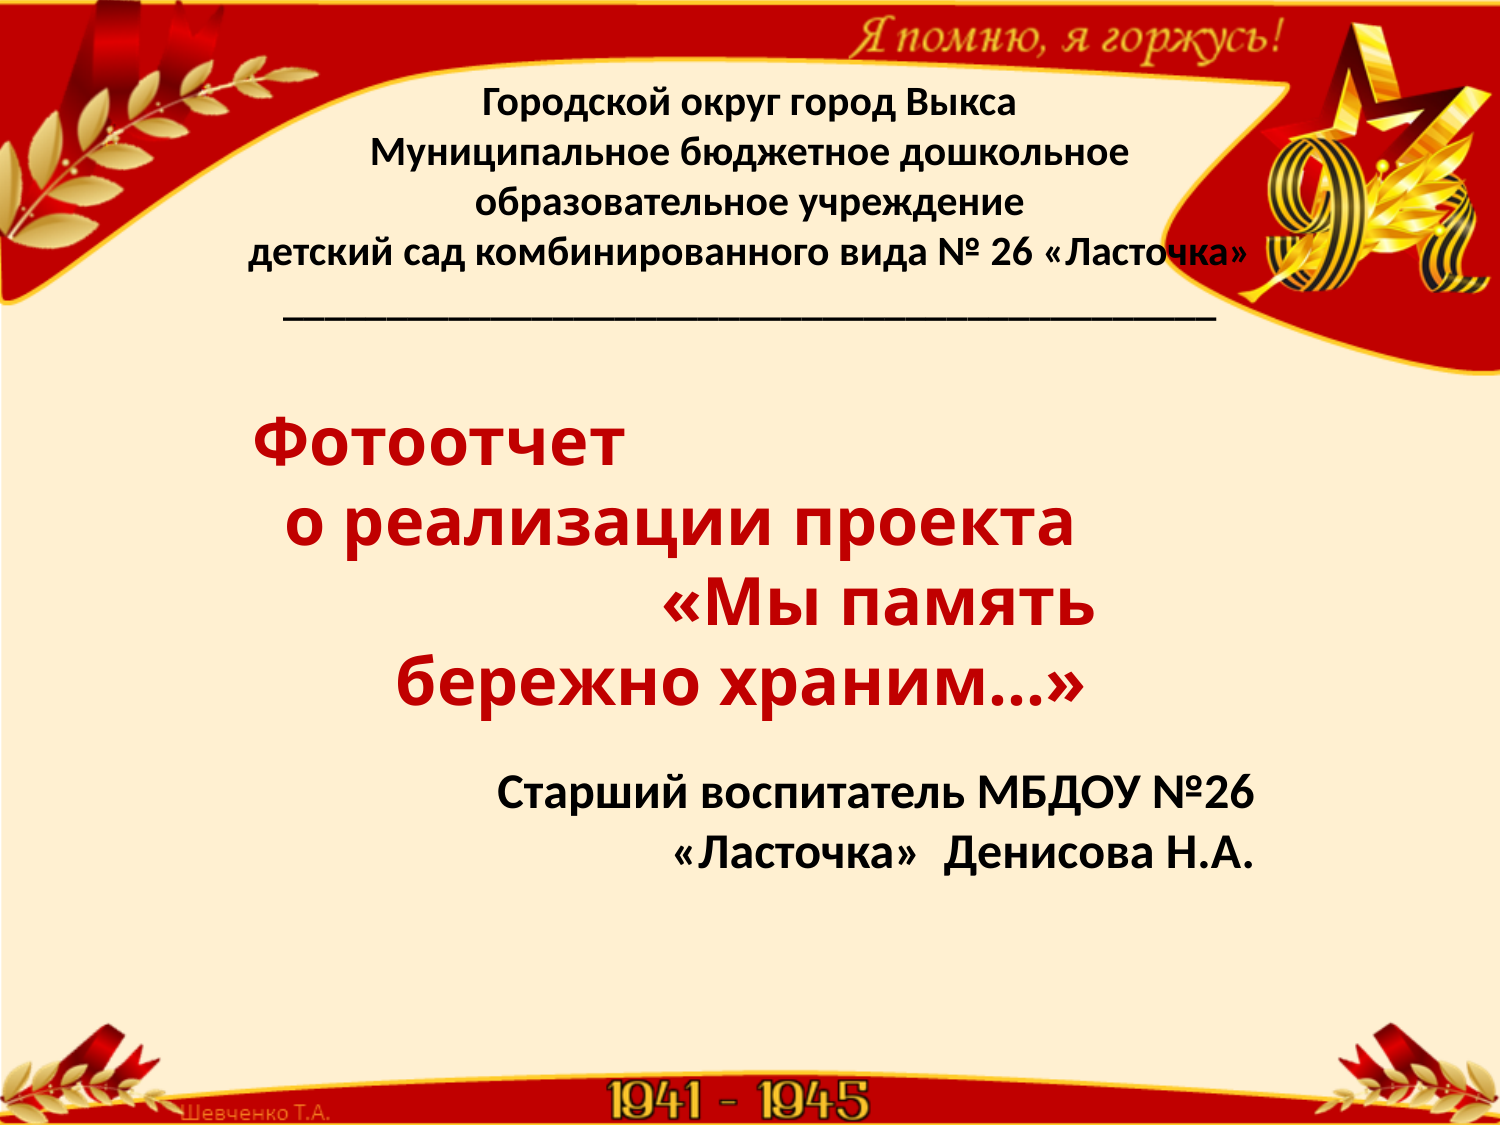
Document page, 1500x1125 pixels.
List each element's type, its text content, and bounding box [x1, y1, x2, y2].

picture [0, 0, 1500, 1125]
text_box Городской округ город Выкса Муниципальное бюджетное дошкольное образовательное учреждение детский сад комбинированного вида № 26 «Ласточка» _____________________________________________ Фотоотчет о реализации проекта «Мы память бережно храним…» Старший воспитатель МБДОУ №26 «Ласточка» Денисова Н.А. [230, 66, 1270, 976]
